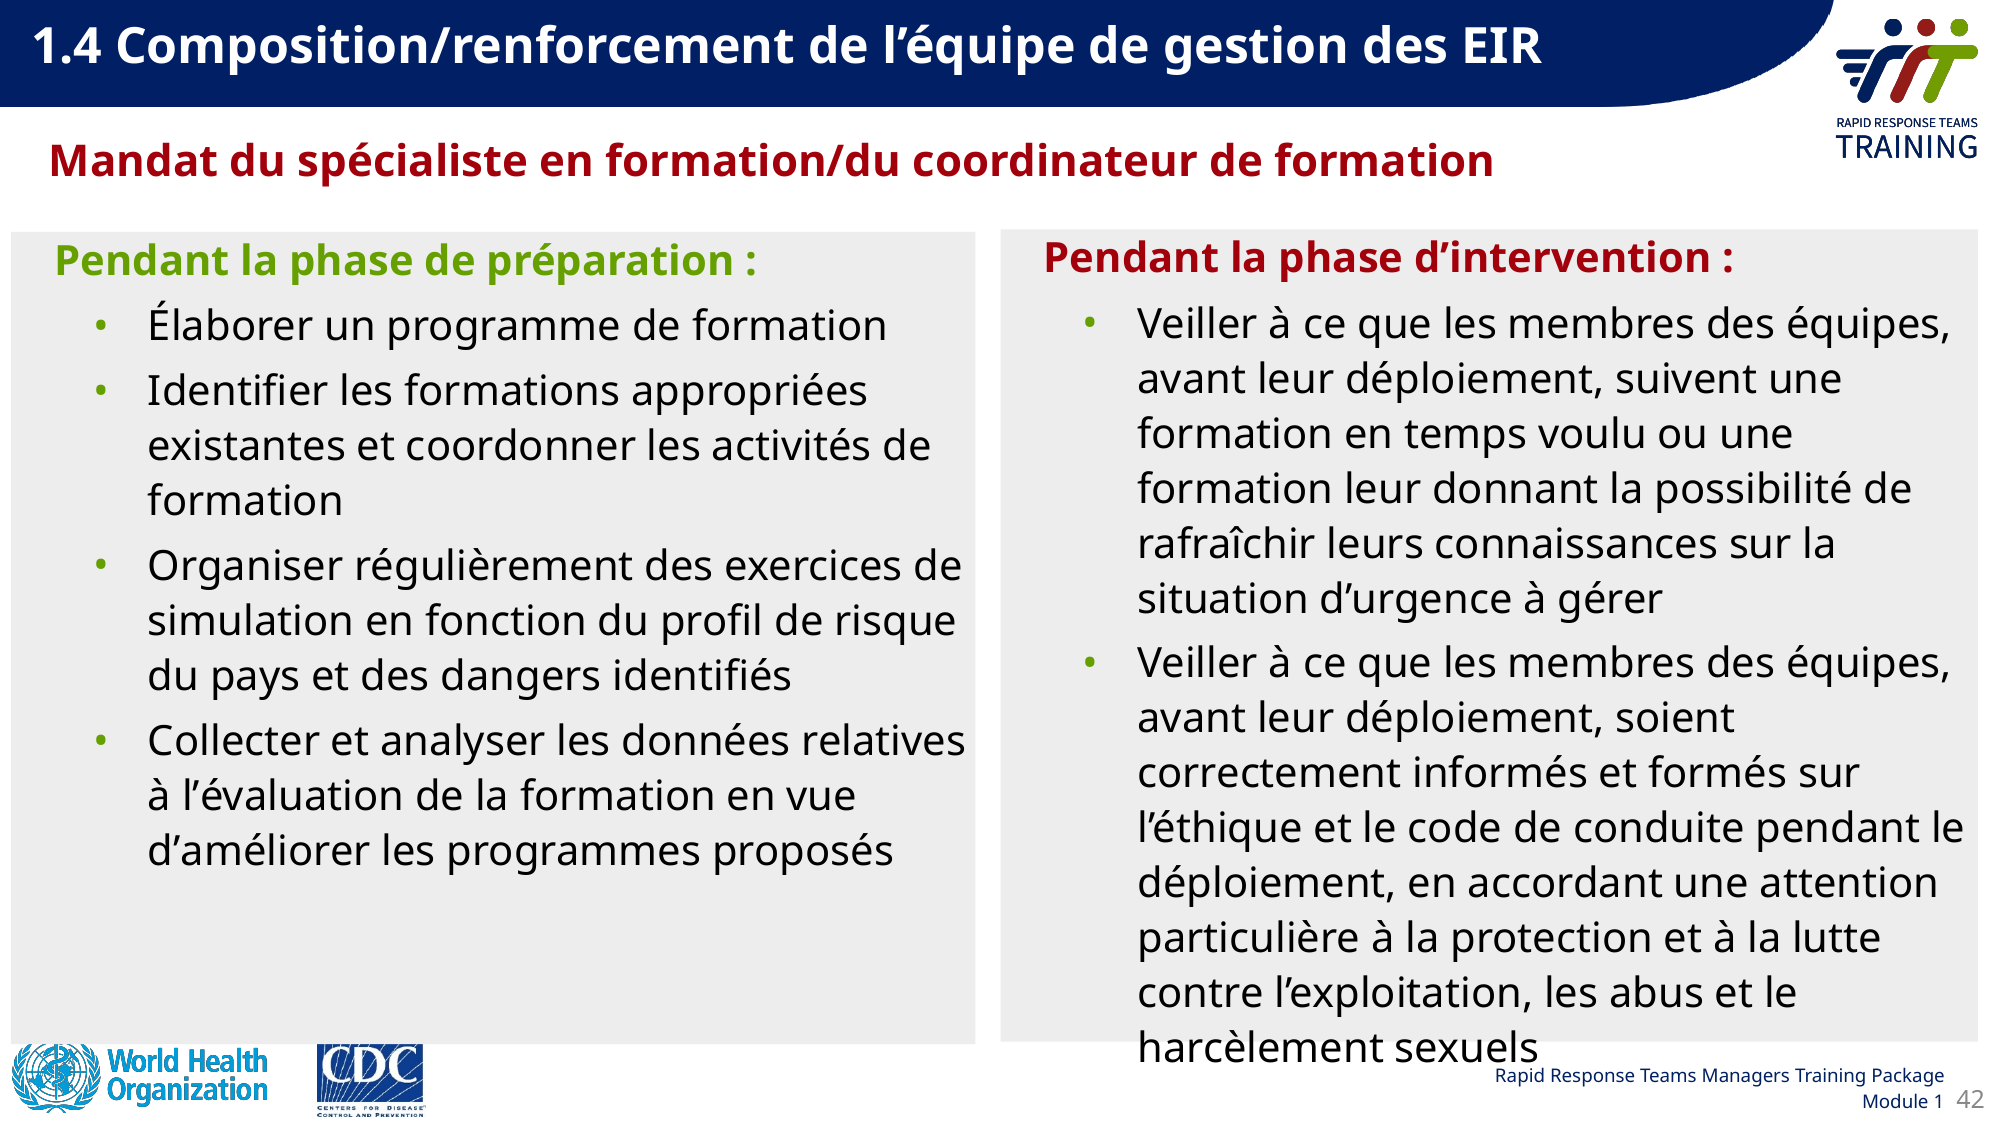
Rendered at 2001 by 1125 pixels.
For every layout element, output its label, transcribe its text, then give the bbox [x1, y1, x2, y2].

picture [12, 1045, 26, 1068]
text_box 42 [1557, 1075, 1993, 1121]
picture [317, 1045, 426, 1117]
picture [74, 1045, 83, 1054]
picture [12, 1083, 48, 1113]
picture [0, 0, 1978, 167]
list 1.4 Composition/renforcement de l’équipe de gestion des EIR [8, 9, 1808, 117]
picture [24, 1054, 36, 1087]
list Pendant la phase de préparation : Élaborer un programme de formation Identifier les formations appropriées existantes et coordonner les activités de formation Organiser régulièrement des exercices de simulation en fonction du profil de risque du pays et des dangers identifiés Collecter et analyser les données relatives à lʼévaluation de la formation en vue dʼaméliorer les programmes proposés [10, 231, 976, 1045]
text_box Pendant la phase d’intervention : ​Veiller à ce que les membres des équipes, avant leur déploiement, suivent une formation en temps voulu ou une formation leur donnant la possibilité de rafraîchir leurs connaissances sur la situation d’urgence à gérer Veiller à ce que les membres des équipes, avant leur déploiement, soient correctement informés et formés sur l’éthique et le code de conduite pendant le déploiement, en accordant une attention particulière à la protection et à la lutte contre l’exploitation, les abus et le harcèlement sexuels [1000, 229, 1978, 1042]
picture [62, 1045, 75, 1052]
picture [46, 1056, 54, 1062]
picture [36, 1088, 78, 1105]
picture [50, 1108, 62, 1113]
picture [34, 1054, 43, 1078]
picture [71, 1053, 90, 1091]
picture [29, 1045, 39, 1053]
picture [38, 1045, 54, 1052]
picture [64, 1045, 267, 1113]
text_box Mandat du spécialiste en formation/du coordinateur de formation [24, 124, 1537, 227]
picture [40, 1062, 47, 1070]
picture [30, 1083, 37, 1091]
picture [22, 1062, 26, 1077]
